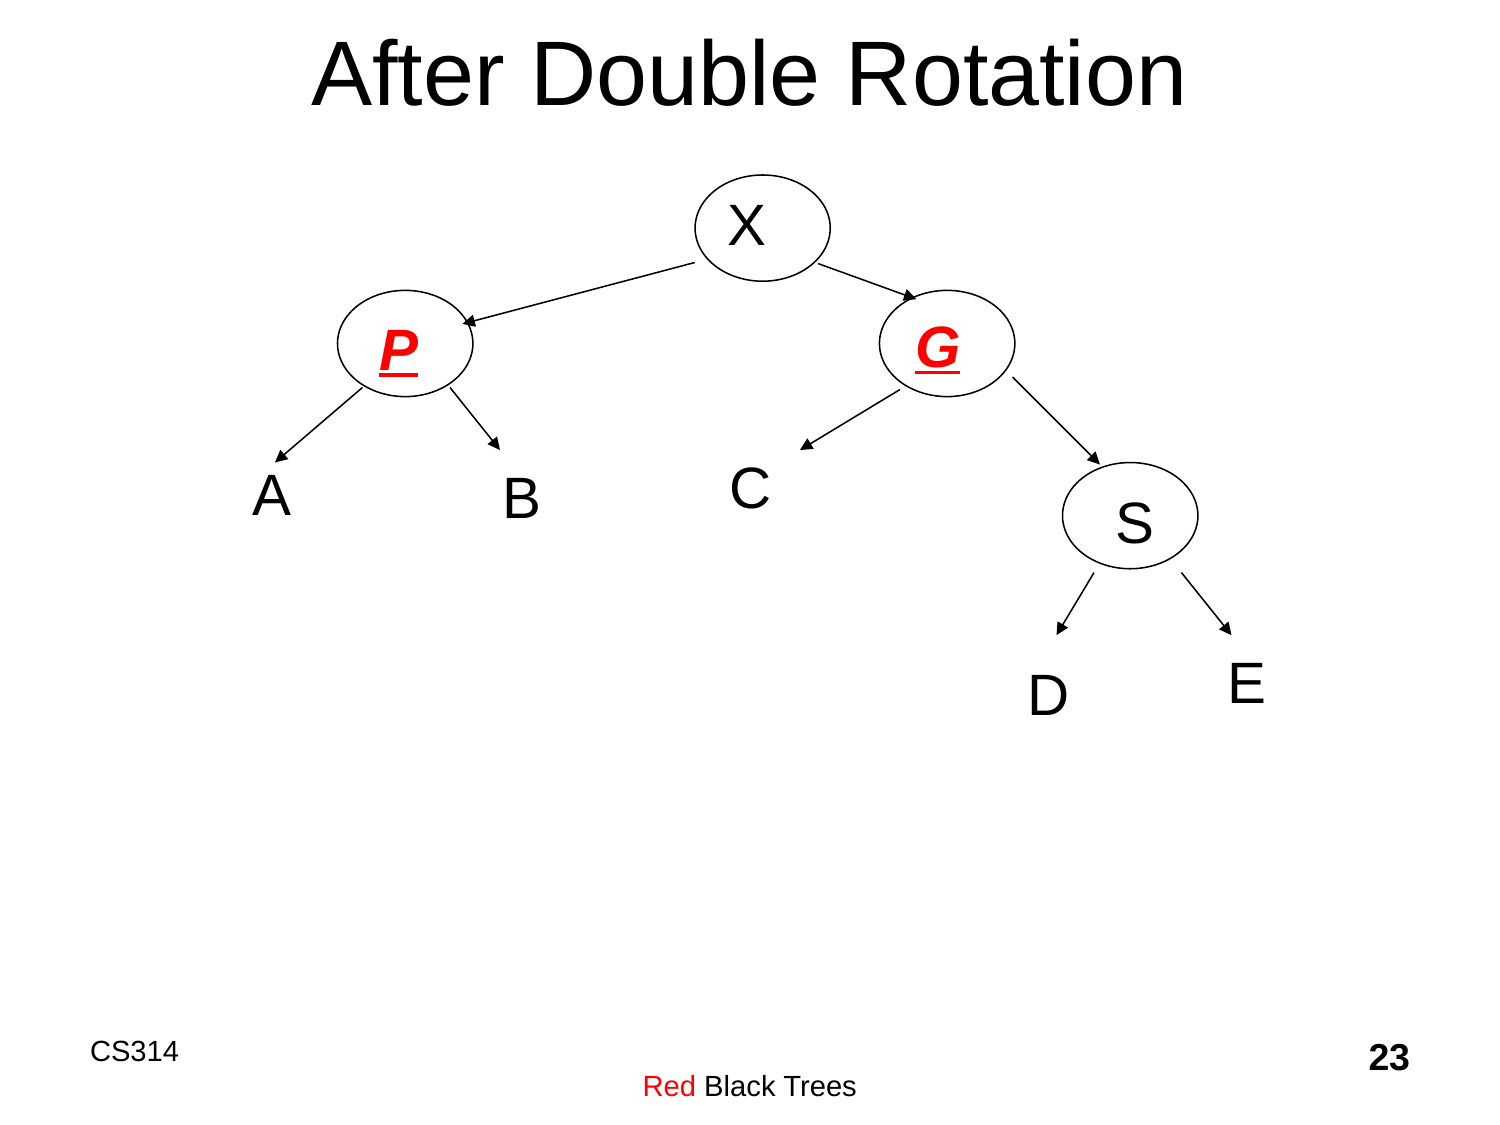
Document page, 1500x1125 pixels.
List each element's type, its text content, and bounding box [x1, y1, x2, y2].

text_box [714, 174, 831, 282]
text_box [879, 305, 900, 382]
text_box [1181, 572, 1232, 636]
footer Red Black Trees [462, 1024, 1038, 1101]
text_box P [364, 304, 433, 390]
text_box C [714, 442, 787, 528]
text_box E [1212, 637, 1282, 723]
text_box G [900, 302, 976, 387]
text_box [462, 262, 695, 327]
text_box A [237, 450, 307, 535]
text_box [1056, 572, 1095, 636]
slide_number 23 [1112, 1024, 1426, 1101]
text_box [799, 389, 901, 451]
slide_number CS314 [74, 1024, 451, 1101]
title After Double Rotation [112, 0, 1388, 163]
text_box [817, 263, 917, 301]
text_box [1062, 462, 1198, 569]
text_box X [712, 179, 782, 265]
text_box [1012, 376, 1100, 465]
text_box [695, 192, 712, 264]
text_box D [1012, 650, 1085, 735]
text_box B [487, 452, 557, 538]
text_box [449, 387, 500, 451]
text_box [904, 290, 1015, 397]
text_box [337, 290, 473, 397]
